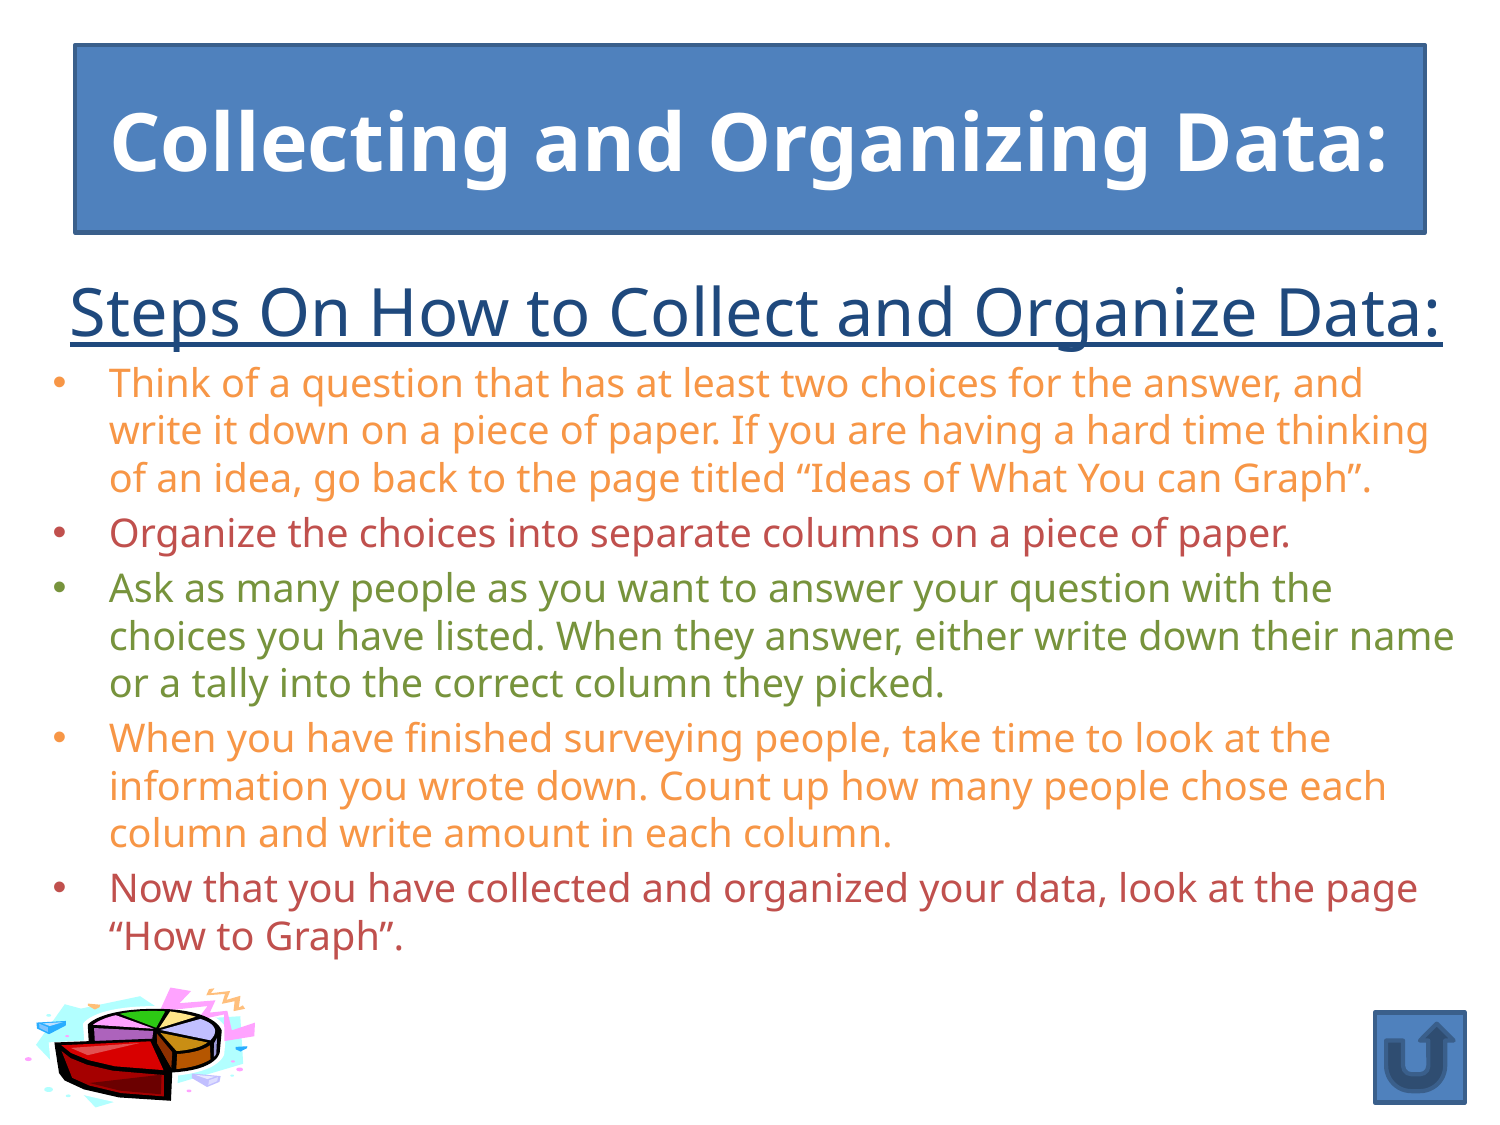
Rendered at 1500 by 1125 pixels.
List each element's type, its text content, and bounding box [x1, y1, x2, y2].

text_box [1373, 1010, 1467, 1105]
title Collecting and Organizing Data: [73, 43, 1427, 235]
list Steps On How to Collect and Organize Data: Think of a question that has at least two choices for the answer, and write it down on a piece of paper. If you are having a hard time thinking of an idea, go back to the page titled “Ideas of What You can Graph”. Organize the choices into separate columns on a piece of paper. Ask as many people as you want to answer your question with the choices you have listed. When they answer, either write down their name or a tally into the correct column they picked. When you have finished surveying people, take time to look at the information you wrote down. Count up how many people chose each column and write amount in each column. Now that you have collected and organized your data, look at the page “How to Graph”. [37, 262, 1475, 1005]
picture [24, 987, 256, 1108]
